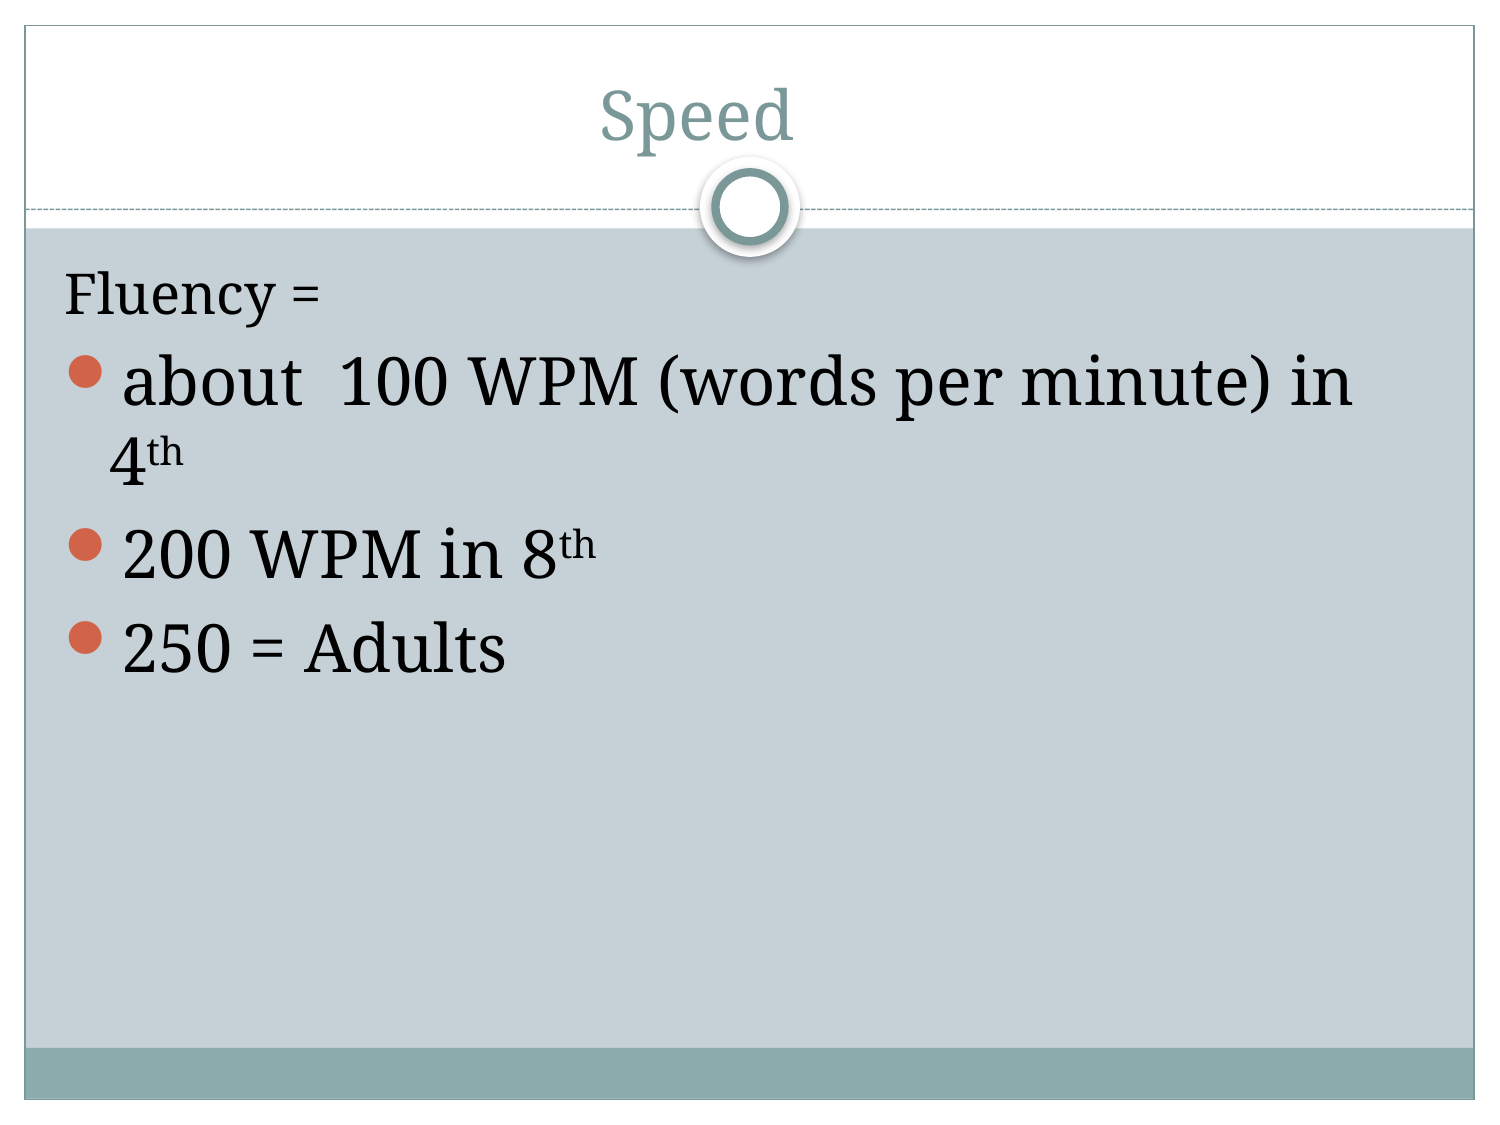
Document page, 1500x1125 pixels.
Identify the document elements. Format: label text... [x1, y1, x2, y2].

title Speed [49, 37, 1450, 162]
list Fluency = about 100 WPM (words per minute) in 4th 200 WPM in 8th 250 = Adults [49, 250, 1445, 1001]
